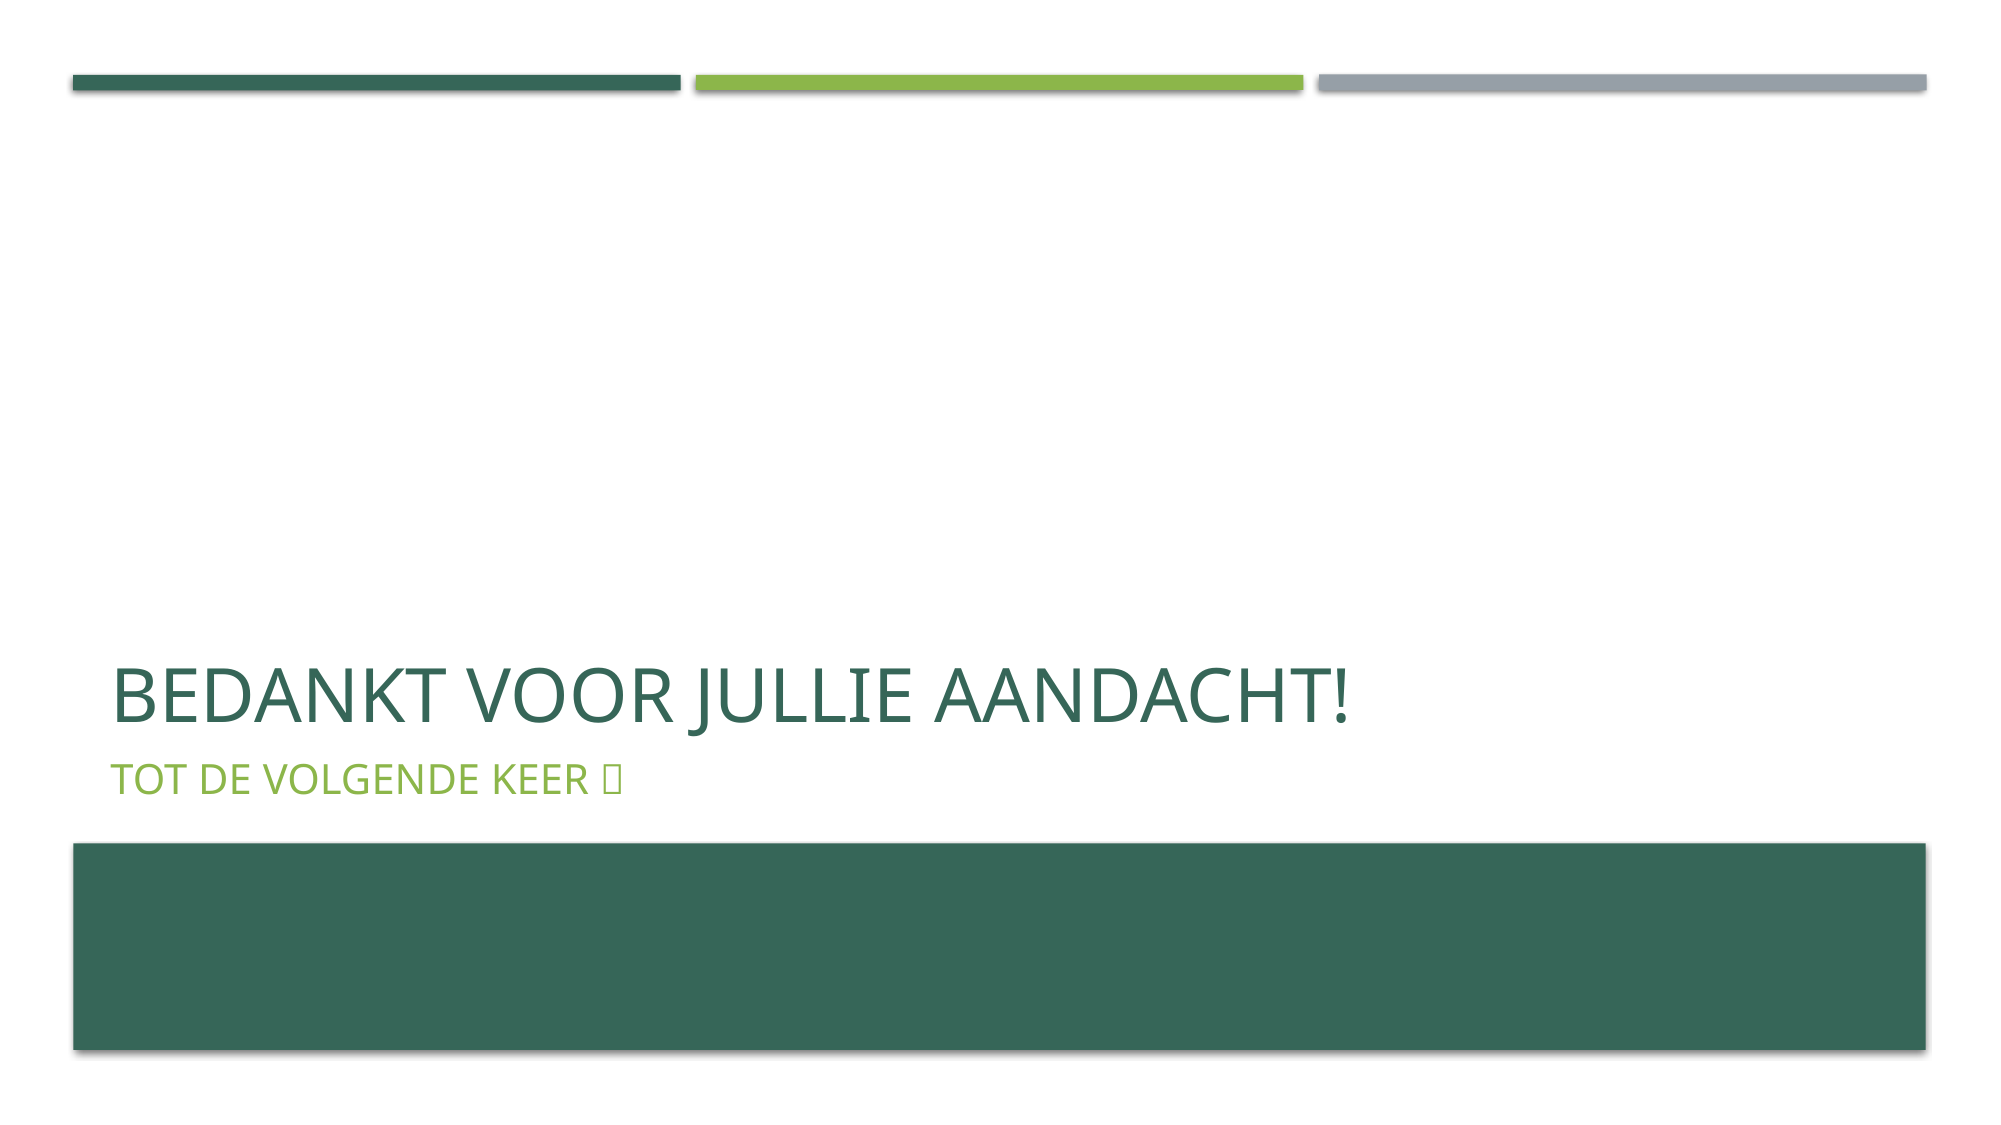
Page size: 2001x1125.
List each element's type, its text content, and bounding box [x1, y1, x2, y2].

list Tot de volgende keer  [95, 744, 1905, 844]
title Bedankt voor jullie aandacht! [95, 499, 1905, 744]
